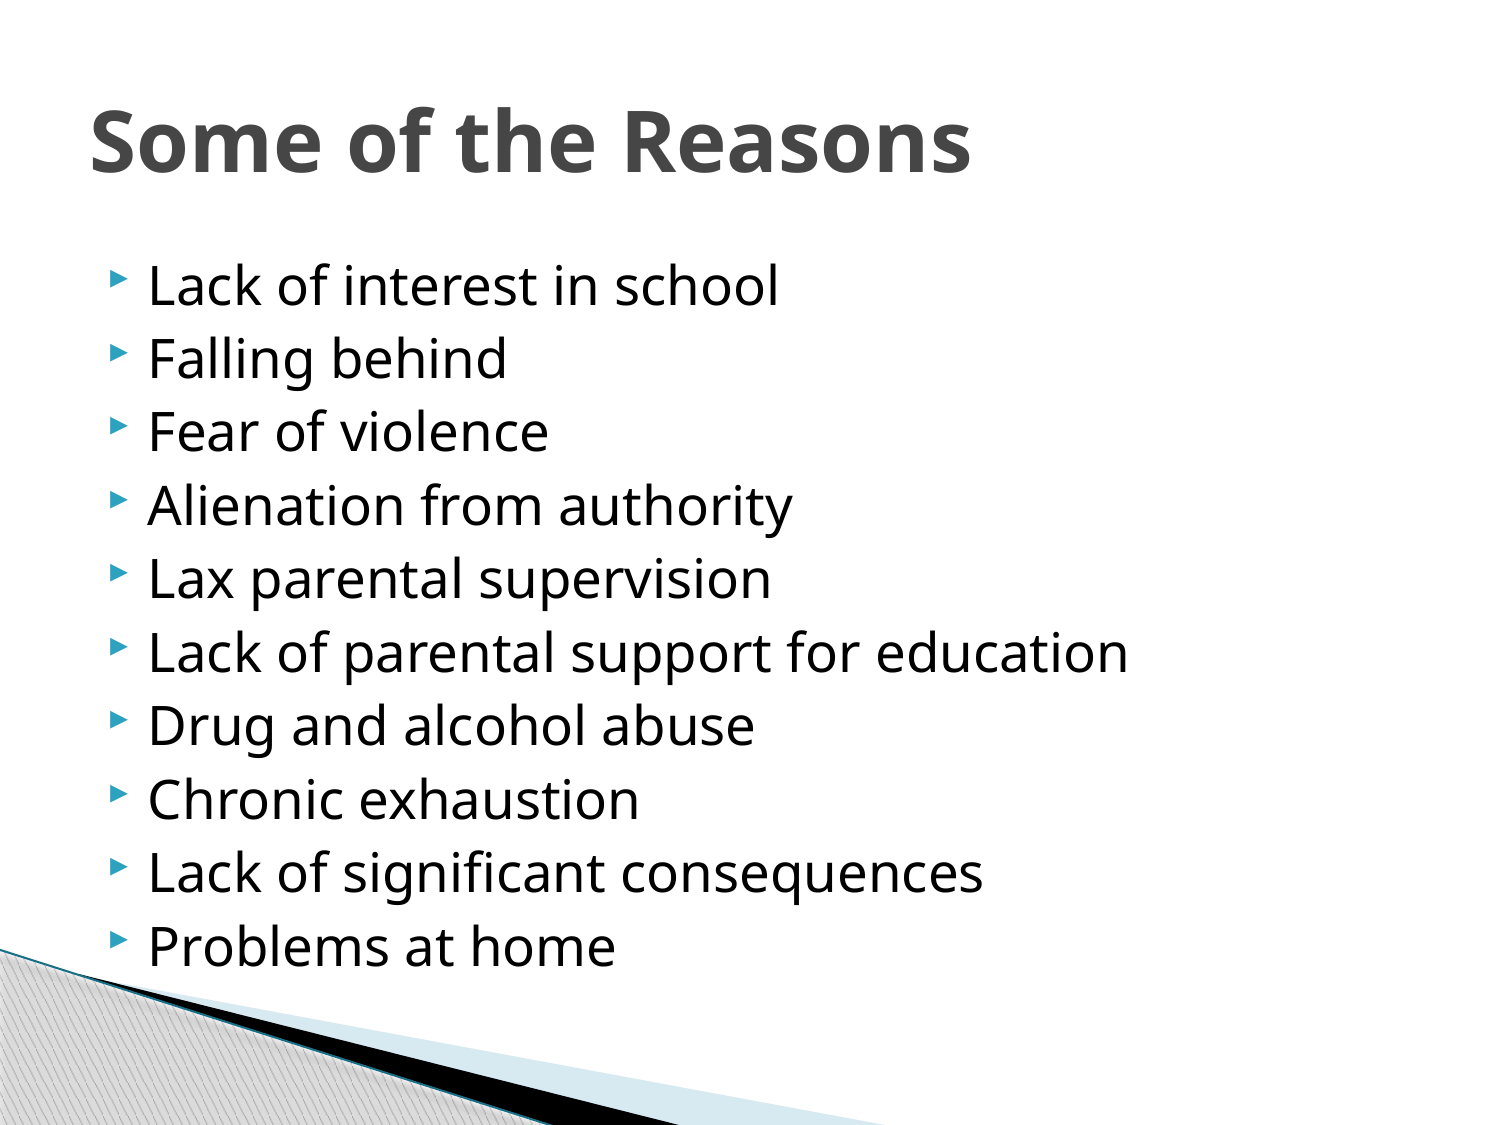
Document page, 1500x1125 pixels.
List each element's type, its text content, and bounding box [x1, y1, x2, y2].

list Lack of interest in school Falling behind Fear of violence Alienation from authority Lax parental supervision Lack of parental support for education Drug and alcohol abuse Chronic exhaustion Lack of significant consequences Problems at home [75, 243, 1425, 986]
title Some of the Reasons [75, 45, 1425, 233]
